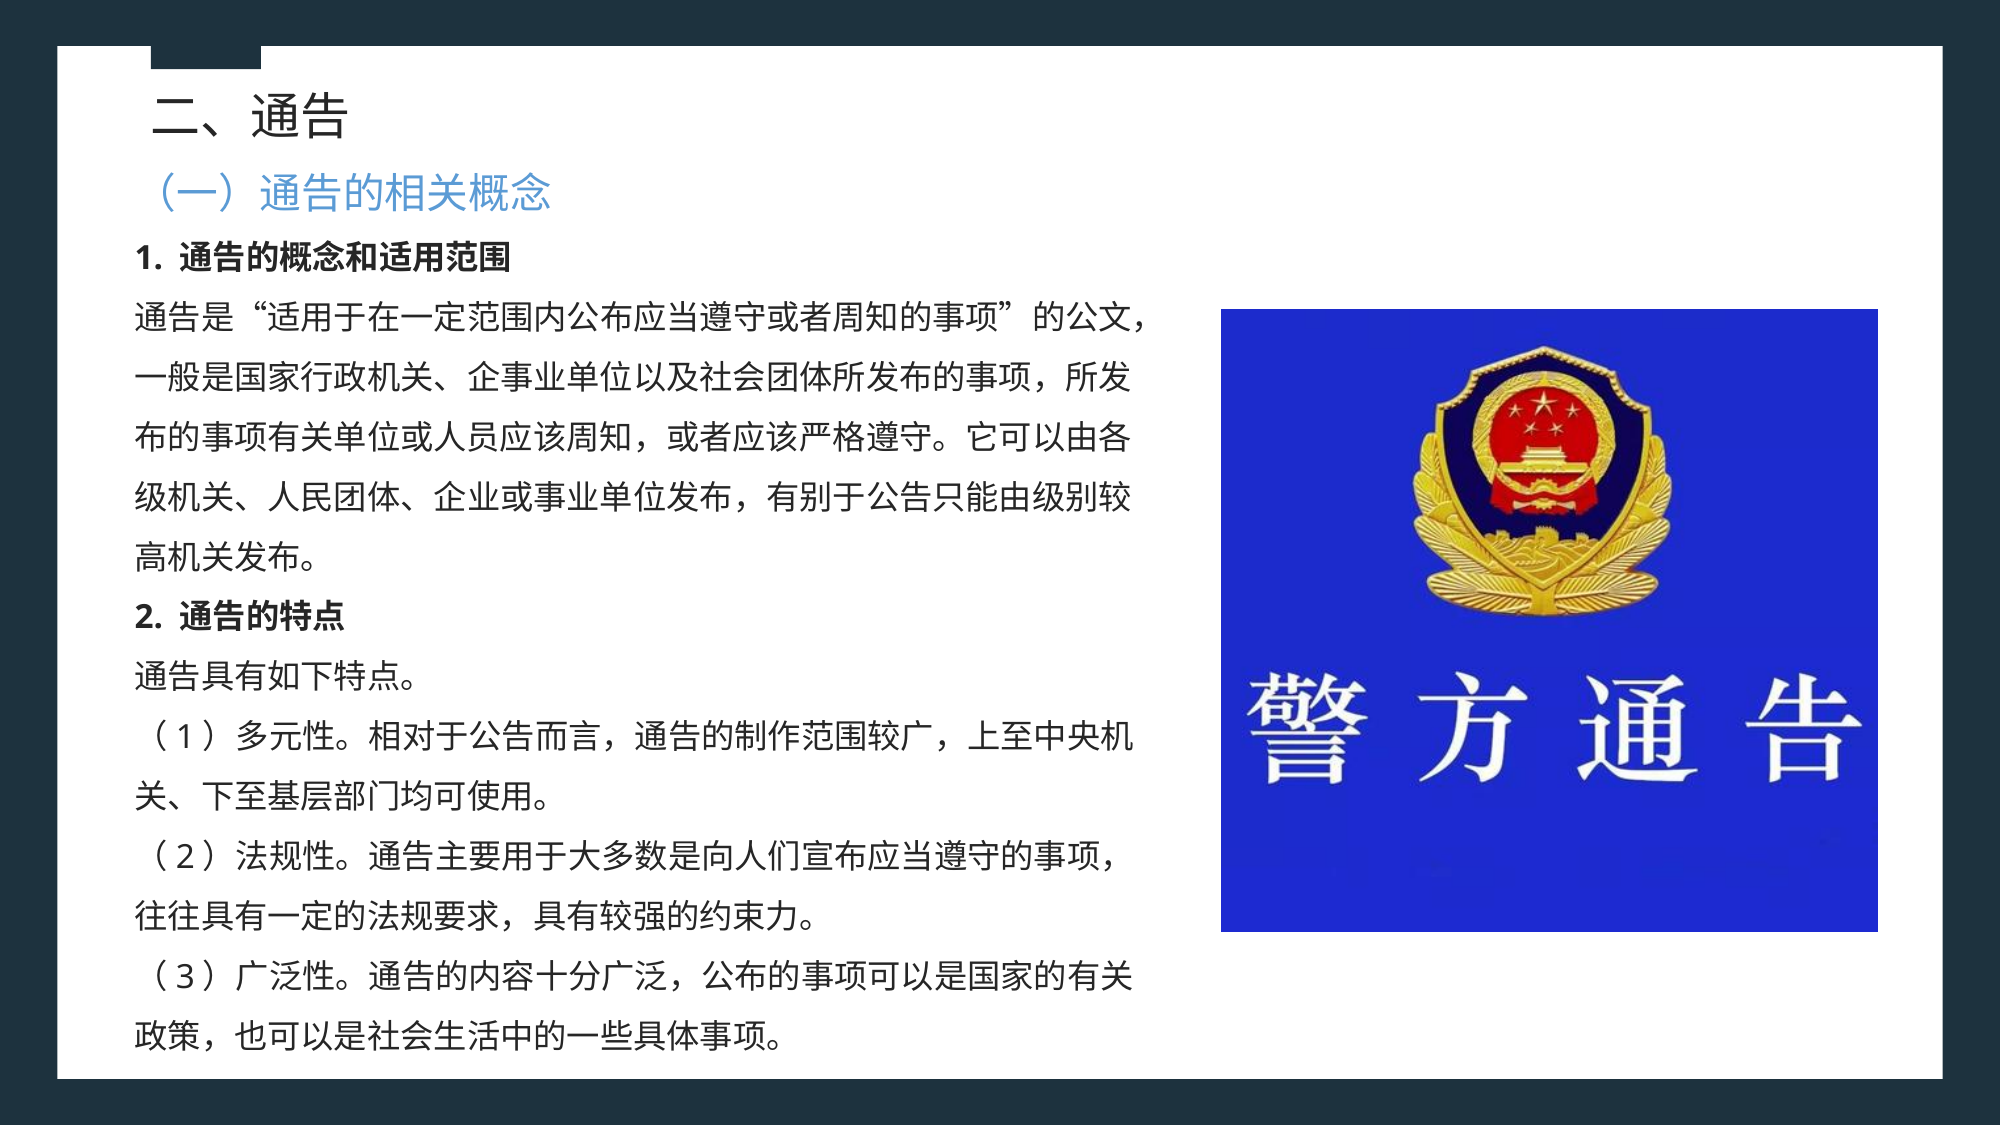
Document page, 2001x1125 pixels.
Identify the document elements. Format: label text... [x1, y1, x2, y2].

text_box 二、通告 [150, 77, 622, 134]
picture [1221, 309, 1878, 932]
text_box （一）通告的相关概念 1. 通告的概念和适用范围 通告是“适用于在一定范围内公布应当遵守或者周知的事项”的公文，一般是国家行政机关、企事业单位以及社会团体所发布的事项，所发布的事项有关单位或人员应该周知，或者应该严格遵守。它可以由各级机关、人民团体、企业或事业单位发布，有别于公告只能由级别较高机关发布。 2. 通告的特点 通告具有如下特点。 （1）多元性。相对于公告而言，通告的制作范围较广，上至中央机关、下至基层部门均可使用。 （2）法规性。通告主要用于大多数是向人们宣布应当遵守的事项，往往具有一定的法规要求，具有较强的约束力。 （3）广泛性。通告的内容十分广泛，公布的事项可以是国家的有关政策，也可以是社会生活中的一些具体事项。 [119, 134, 1172, 1063]
